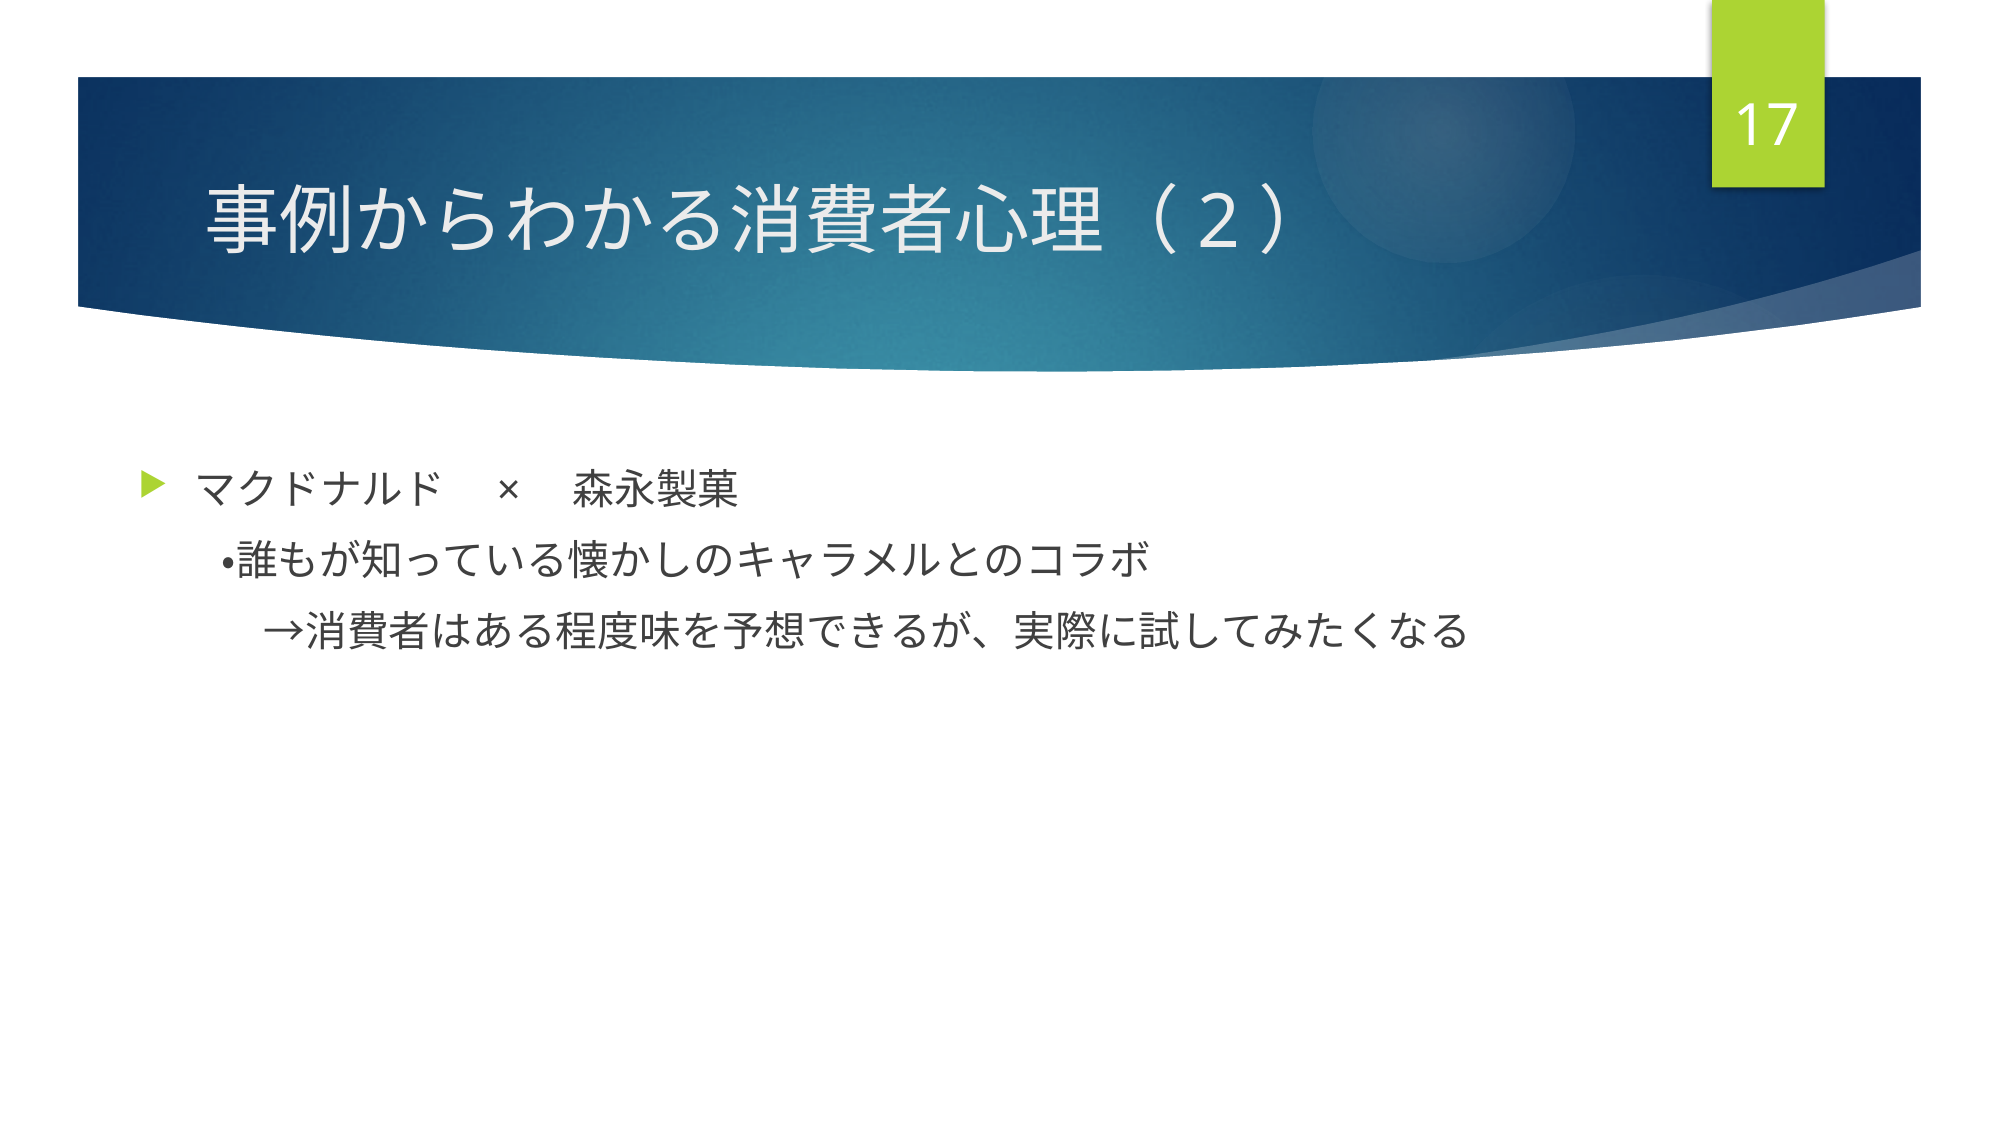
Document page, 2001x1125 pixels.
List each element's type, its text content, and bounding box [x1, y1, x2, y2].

slide_number 17 [1698, 48, 1836, 175]
title 事例からわかる消費者心理（2） [189, 159, 1627, 276]
list マクドナルド × 森永製菓 ・誰もが知っている懐かしのキャラメルとのコラボ →消費者はある程度味を予想できるが、実際に試してみたくなる [123, 384, 1561, 946]
